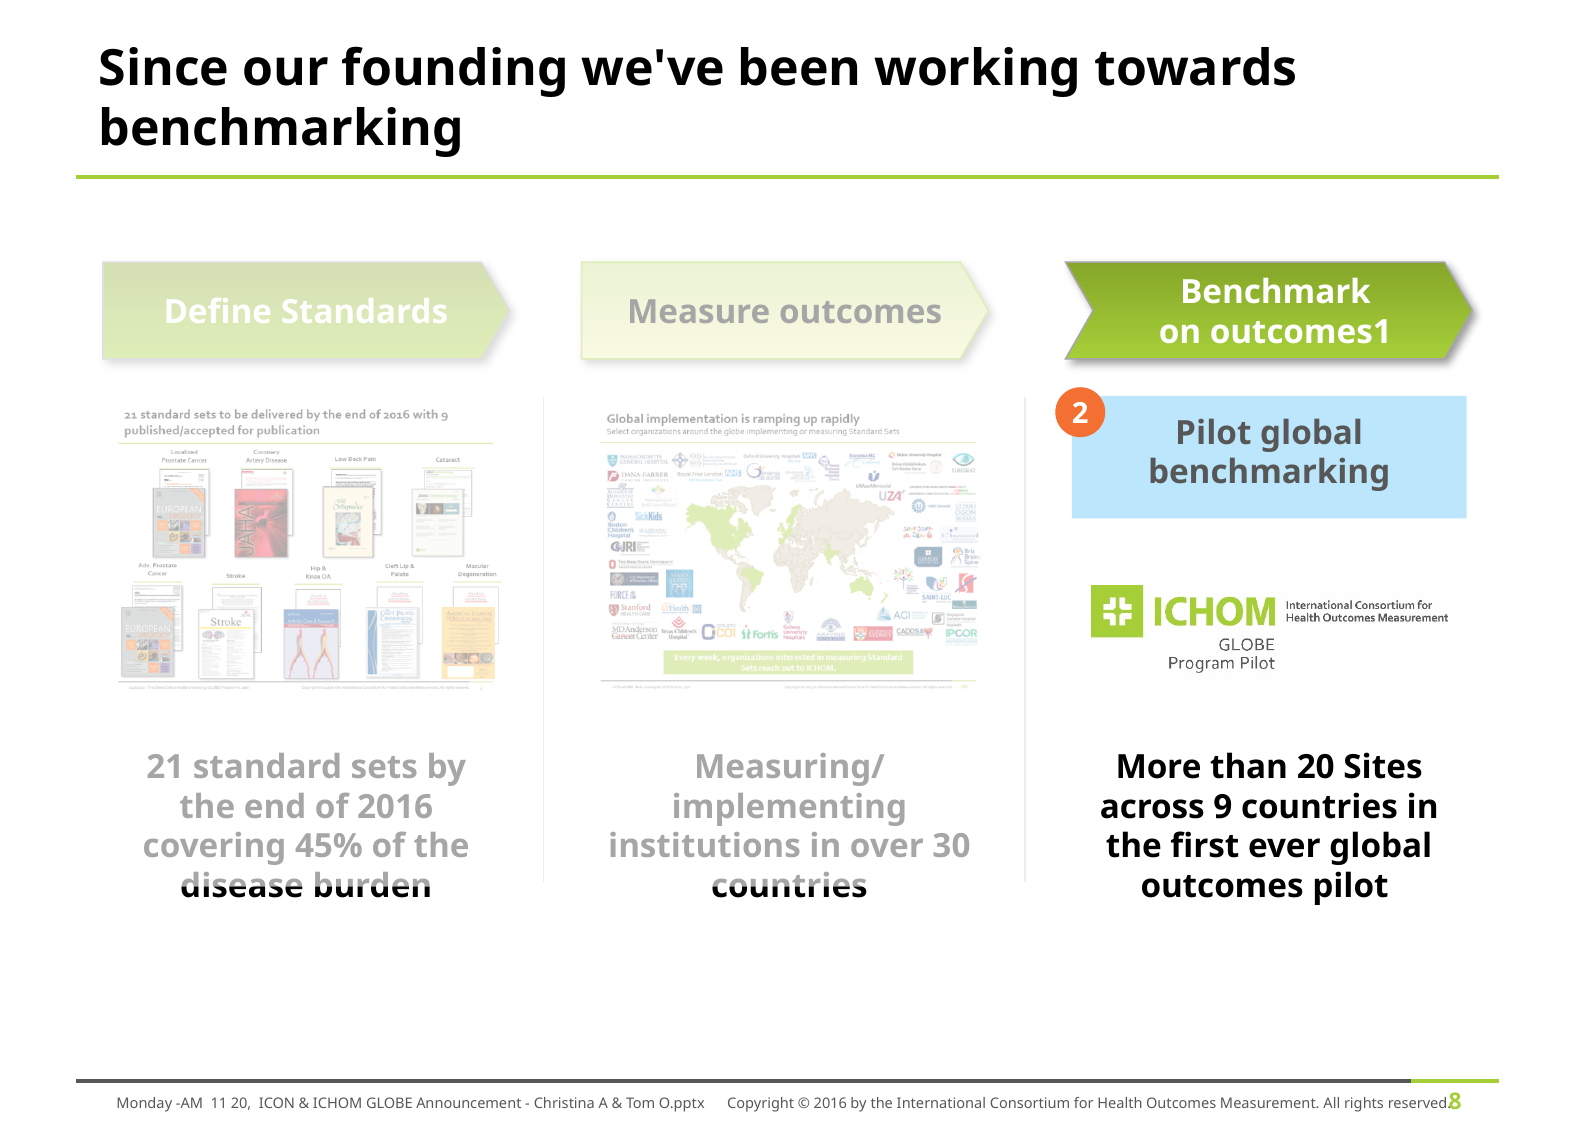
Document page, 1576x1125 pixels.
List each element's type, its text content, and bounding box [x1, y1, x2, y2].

text_box Pilot global benchmarking [1071, 395, 1467, 519]
picture [98, 397, 511, 692]
text_box Benchmark on outcomes1 [1065, 262, 1473, 359]
text_box More than 20 Sites across 9 countries in the first ever global outcomes pilot [1063, 729, 1476, 953]
picture [1091, 584, 1448, 721]
text_box [97, 222, 1037, 889]
picture [581, 397, 994, 692]
text_box 21 standard sets by the end of 2016 covering 45% of the disease burden [100, 889, 513, 953]
title Since our founding we've been working towards benchmarking [98, 26, 1477, 163]
text_box 2 [1056, 387, 1105, 437]
